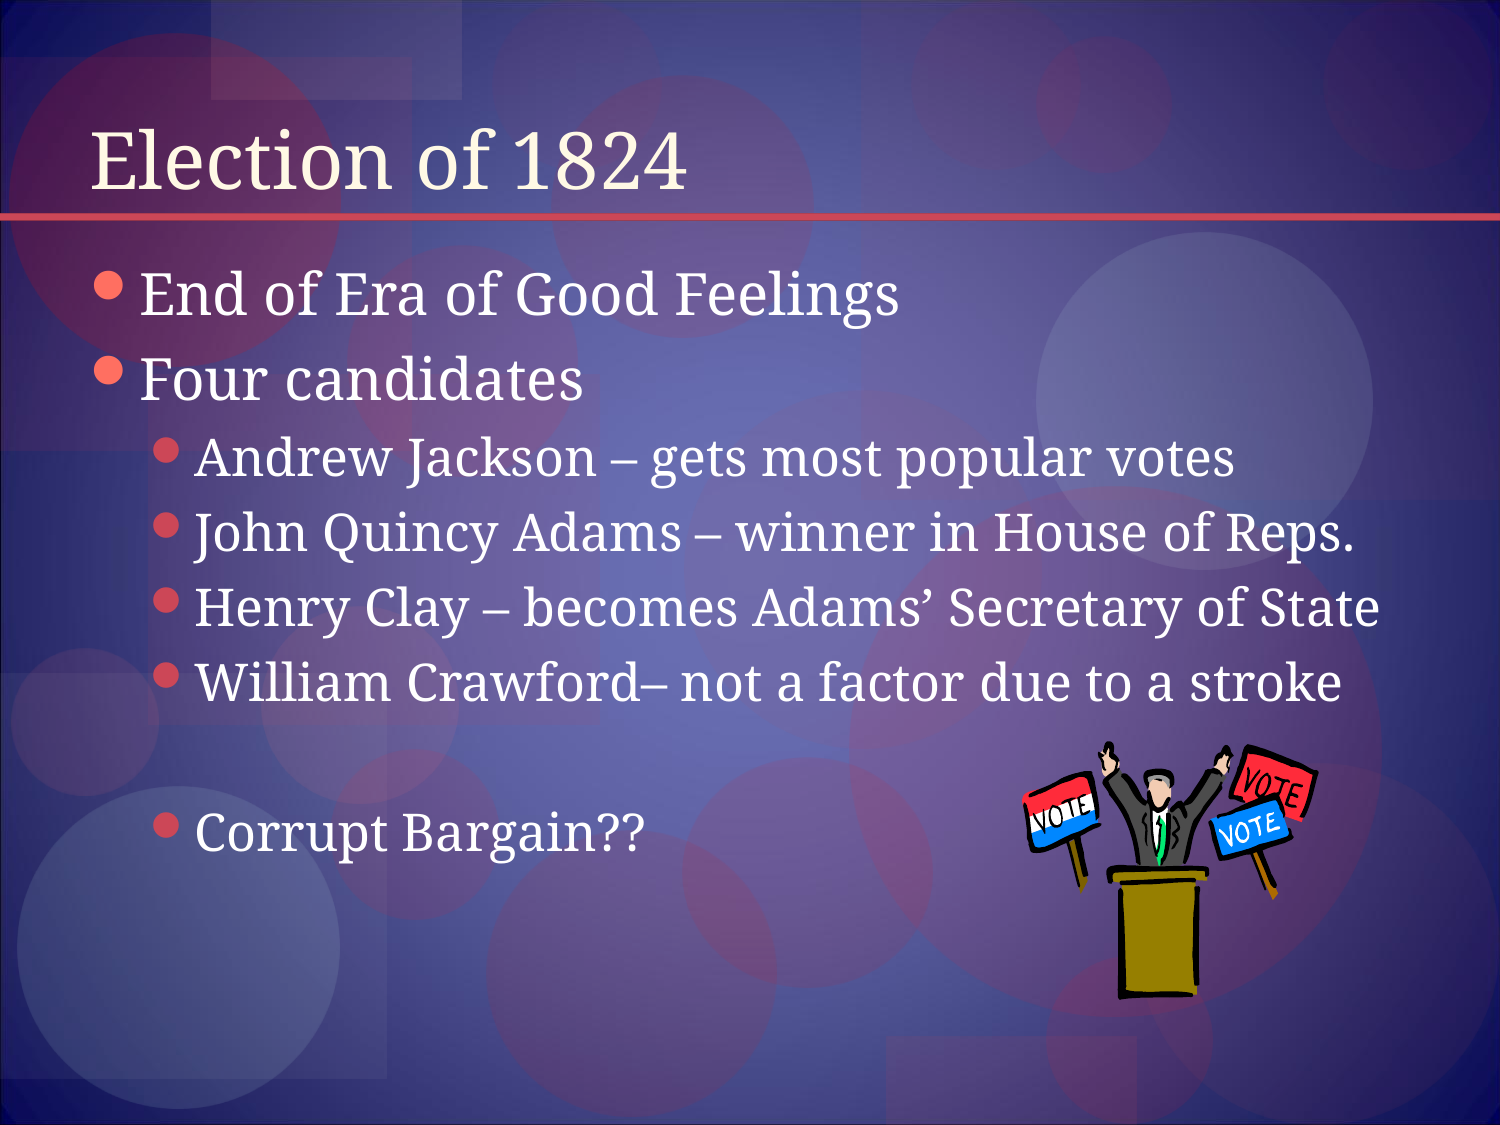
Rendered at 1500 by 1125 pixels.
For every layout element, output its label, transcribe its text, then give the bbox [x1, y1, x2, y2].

text_box End of Era of Good Feelings Four candidates Andrew Jackson – gets most popular votes John Quincy Adams – winner in House of Reps. Henry Clay – becomes Adams’ Secretary of State William Crawford– not a factor due to a stroke Corrupt Bargain?? [74, 249, 1425, 1000]
text_box Election of 1824 [74, 26, 1425, 214]
picture [0, 0, 1500, 1125]
